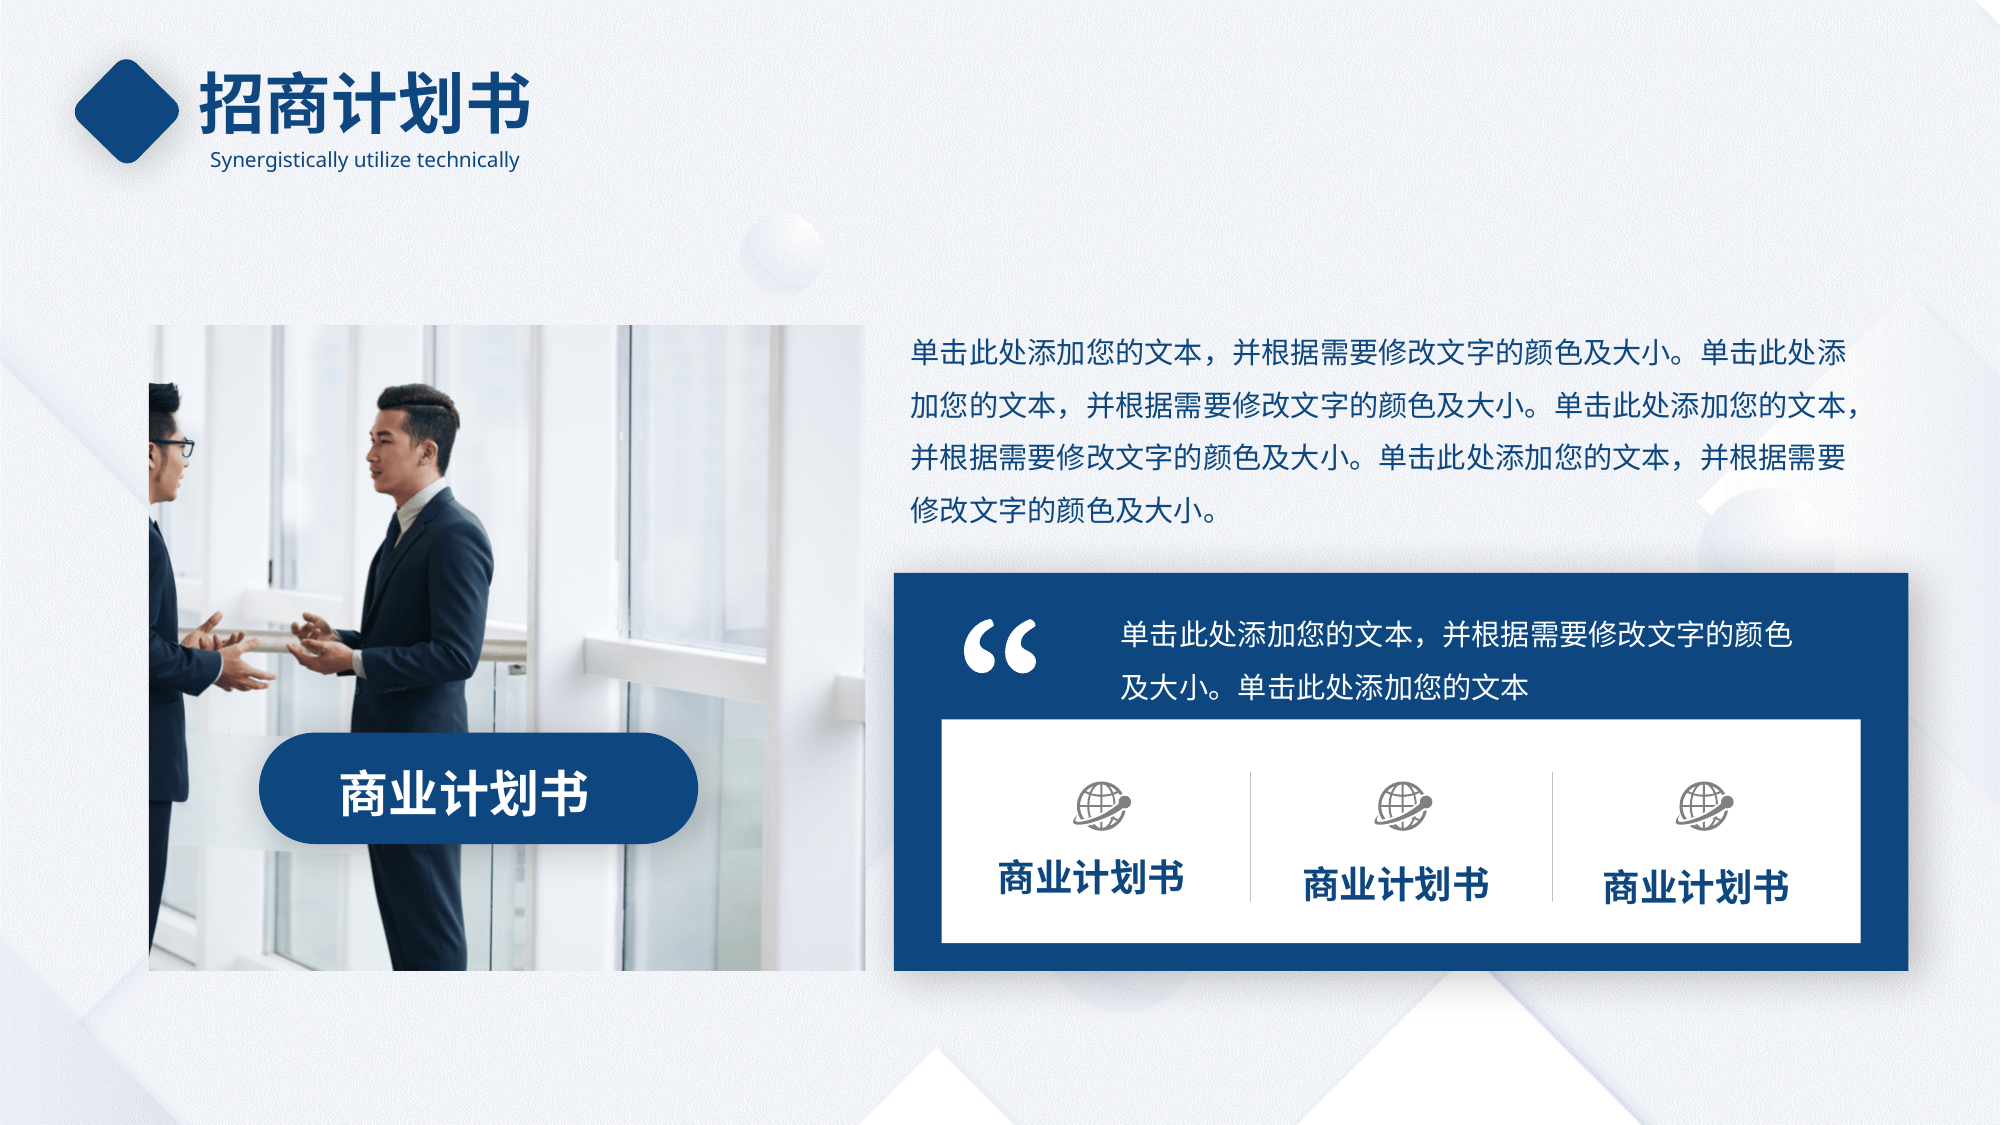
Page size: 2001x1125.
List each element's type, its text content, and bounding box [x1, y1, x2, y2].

text_box Synergistically utilize technically [210, 133, 544, 172]
text_box 商业计划书 [324, 755, 634, 830]
text_box [74, 59, 179, 164]
text_box 商业计划书 [1587, 856, 1814, 917]
text_box 招商计划书 [183, 54, 562, 150]
text_box [964, 618, 995, 674]
text_box [893, 572, 1909, 972]
text_box [148, 325, 866, 972]
text_box [1675, 781, 1734, 831]
text_box 单击此处添加您的文本，并根据需要修改文字的颜色及大小。单击此处添加您的文本 [1106, 591, 1809, 712]
text_box [257, 731, 700, 846]
text_box 商业计划书 [1287, 853, 1514, 914]
text_box [1005, 619, 1037, 674]
text_box 单击此处添加您的文本，并根据需要修改文字的颜色及大小。单击此处添加您的文本，并根据需要修改文字的颜色及大小。单击此处添加您的文本，并根据需要修改文字的颜色及大小。单击此处添加您的文本，并根据需要修改文字的颜色及大小。 [895, 309, 1876, 535]
text_box [1374, 781, 1433, 831]
text_box [1073, 781, 1132, 831]
text_box [941, 718, 1862, 944]
picture [0, 0, 2001, 1125]
text_box 商业计划书 [983, 846, 1210, 907]
